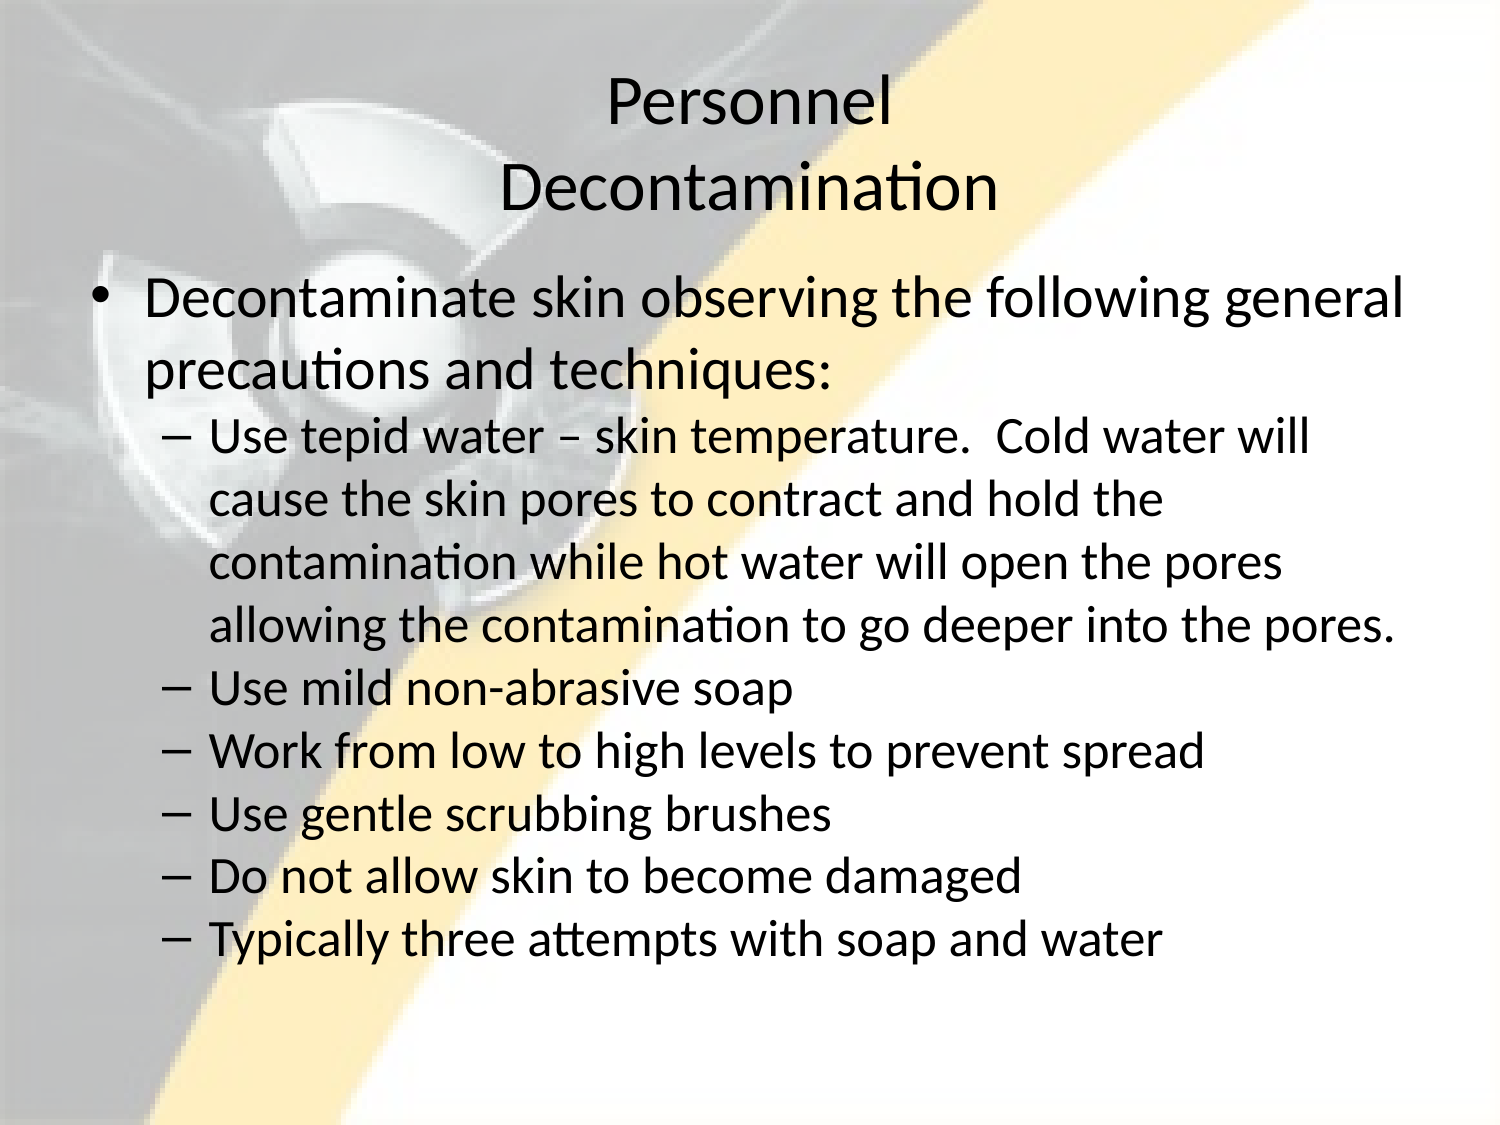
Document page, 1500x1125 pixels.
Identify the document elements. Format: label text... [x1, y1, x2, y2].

title Personnel Decontamination [75, 45, 1425, 233]
list Decontaminate skin observing the following general precautions and techniques: Use tepid water – skin temperature. Cold water will cause the skin pores to contract and hold the contamination while hot water will open the pores allowing the contamination to go deeper into the pores. Use mild non-abrasive soap Work from low to high levels to prevent spread Use gentle scrubbing brushes Do not allow skin to become damaged Typically three attempts with soap and water [75, 249, 1425, 1025]
